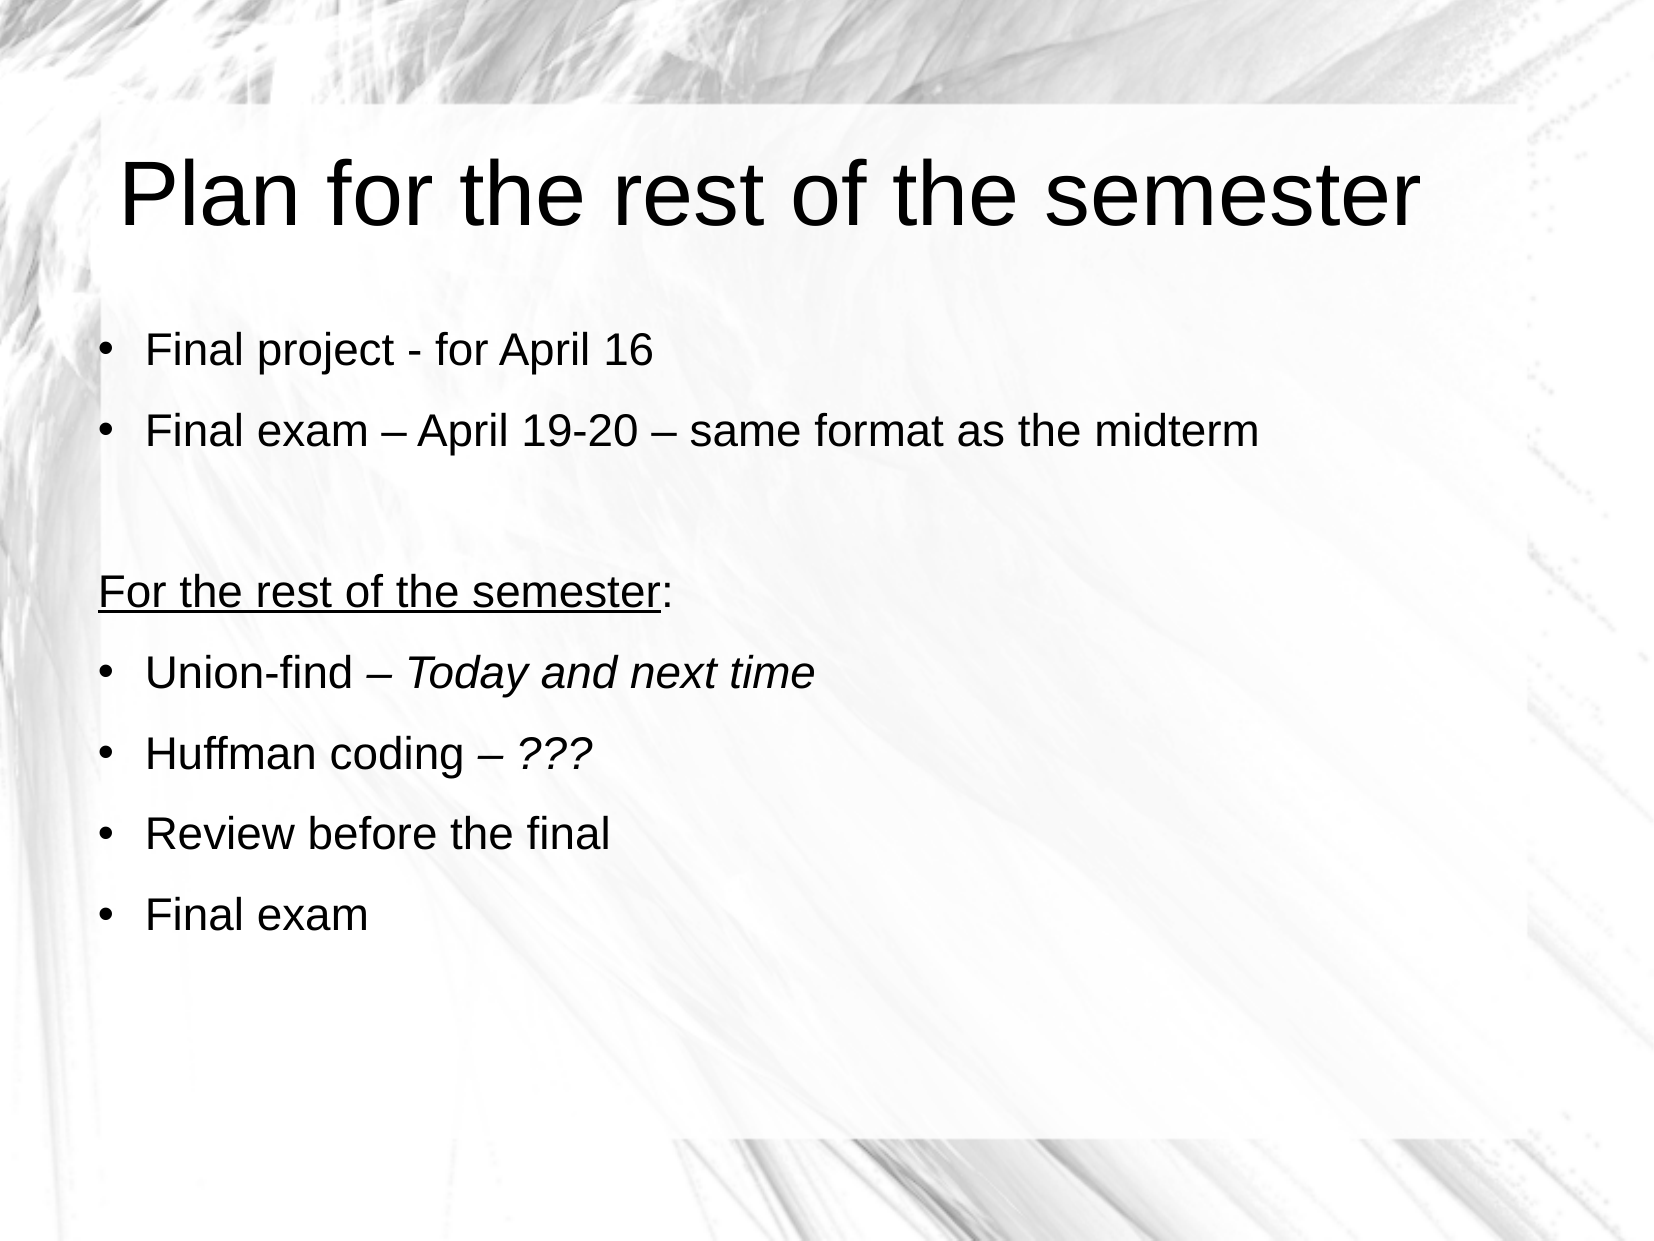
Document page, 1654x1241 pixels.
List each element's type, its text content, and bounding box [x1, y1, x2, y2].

picture [0, 0, 1654, 1241]
list Final project - for April 16 Final exam – April 19-20 – same format as the midterm For the rest of the semester: Union-find – Today and next time Huffman coding – ??? Review before the final Final exam [97, 319, 1551, 1102]
title Plan for the rest of the semester [118, 112, 1504, 278]
